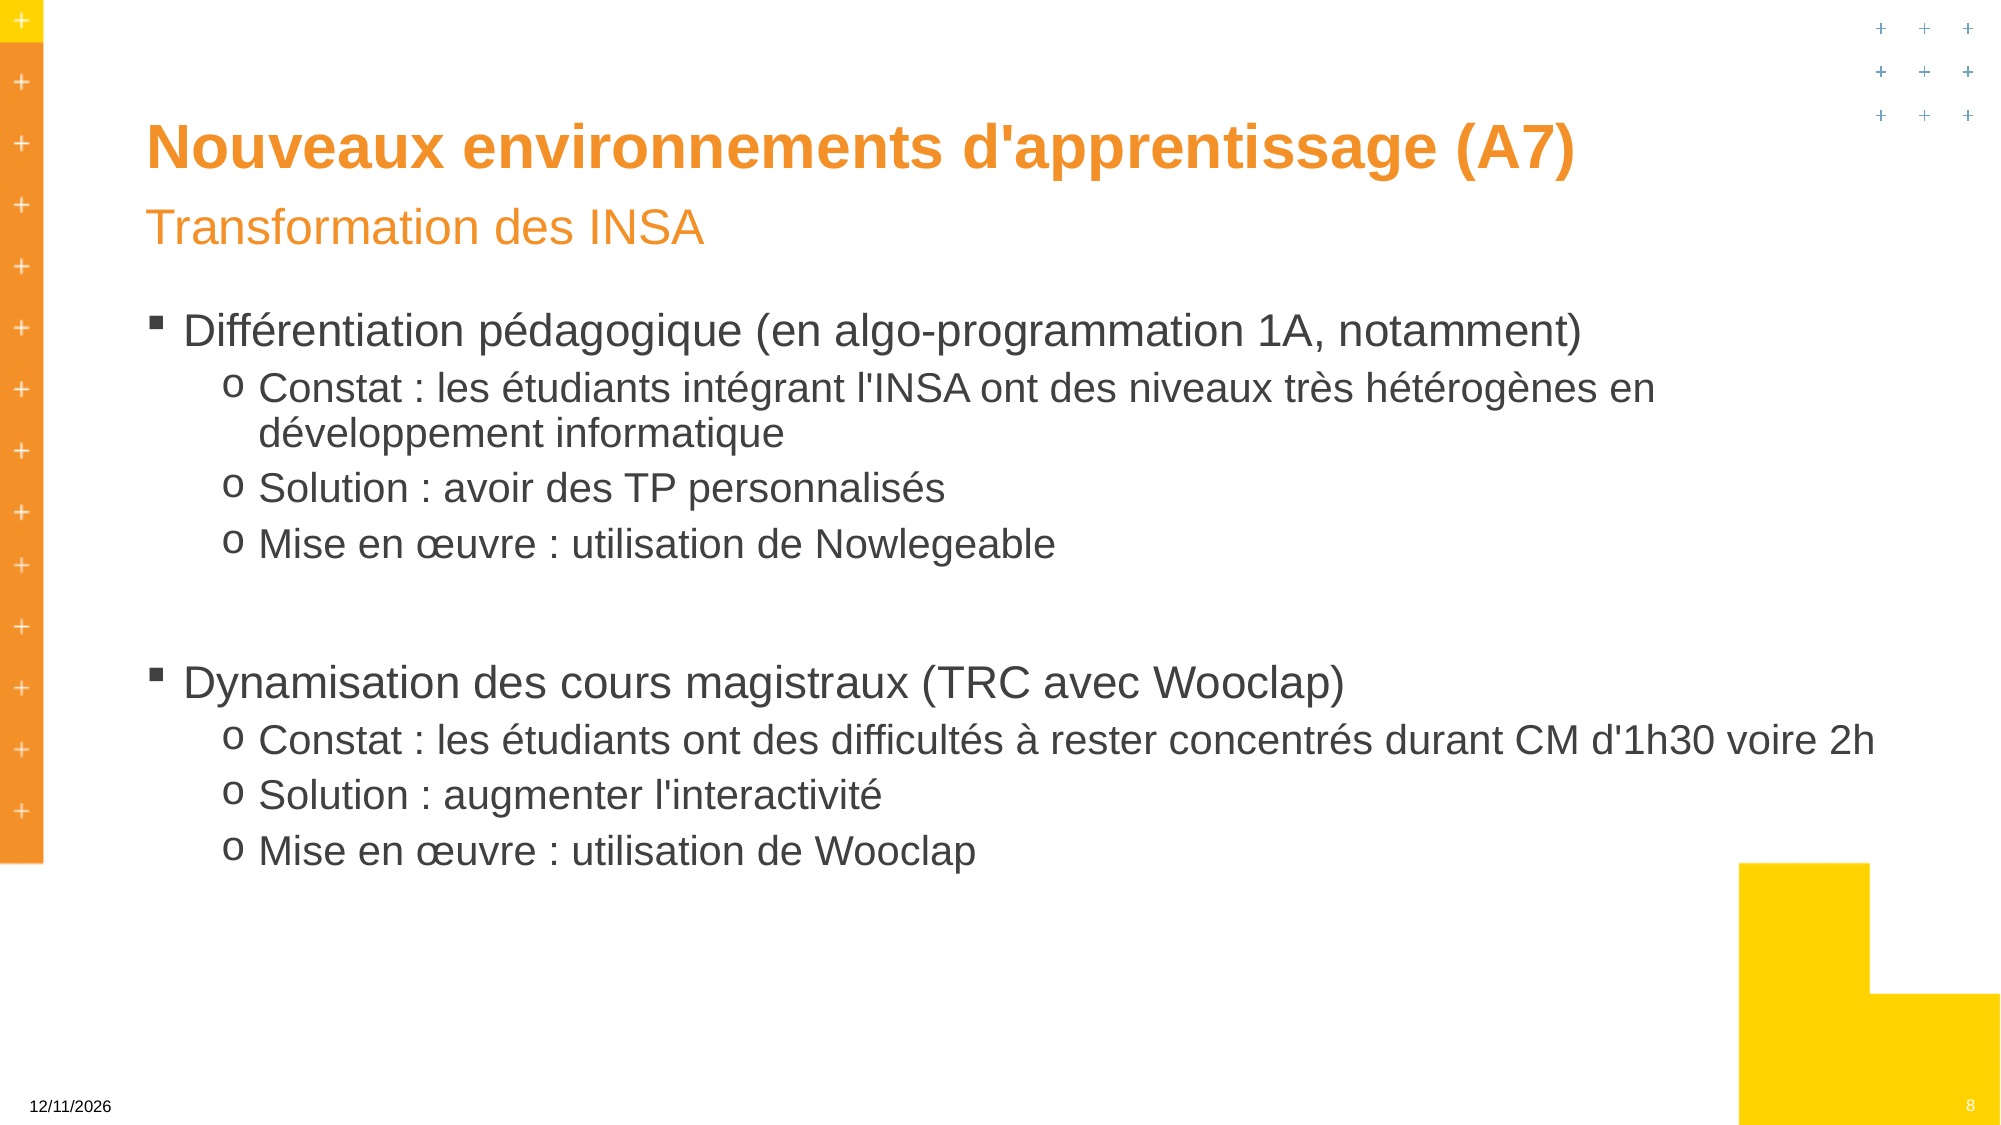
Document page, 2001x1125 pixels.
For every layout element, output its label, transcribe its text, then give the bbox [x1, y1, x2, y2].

picture [0, 0, 2001, 1125]
text_box Transformation des INSA [145, 201, 1851, 294]
list Différentiation pédagogique (en algo-programmation 1A, notamment) Constat : les étudiants intégrant l'INSA ont des niveaux très hétérogènes en développement informatique Solution : avoir des TP personnalisés Mise en œuvre : utilisation de Nowlegeable Dynamisation des cours magistraux (TRC avec Wooclap) Constat : les étudiants ont des difficultés à rester concentrés durant CM d'1h30 voire 2h Solution : augmenter l'interactivité Mise en œuvre : utilisation de Wooclap [145, 306, 1904, 1014]
slide_number 8 [1531, 1084, 1982, 1125]
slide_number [23, 1085, 474, 1125]
title Nouveaux environnements d'apprentissage (A7) [146, 114, 1855, 208]
